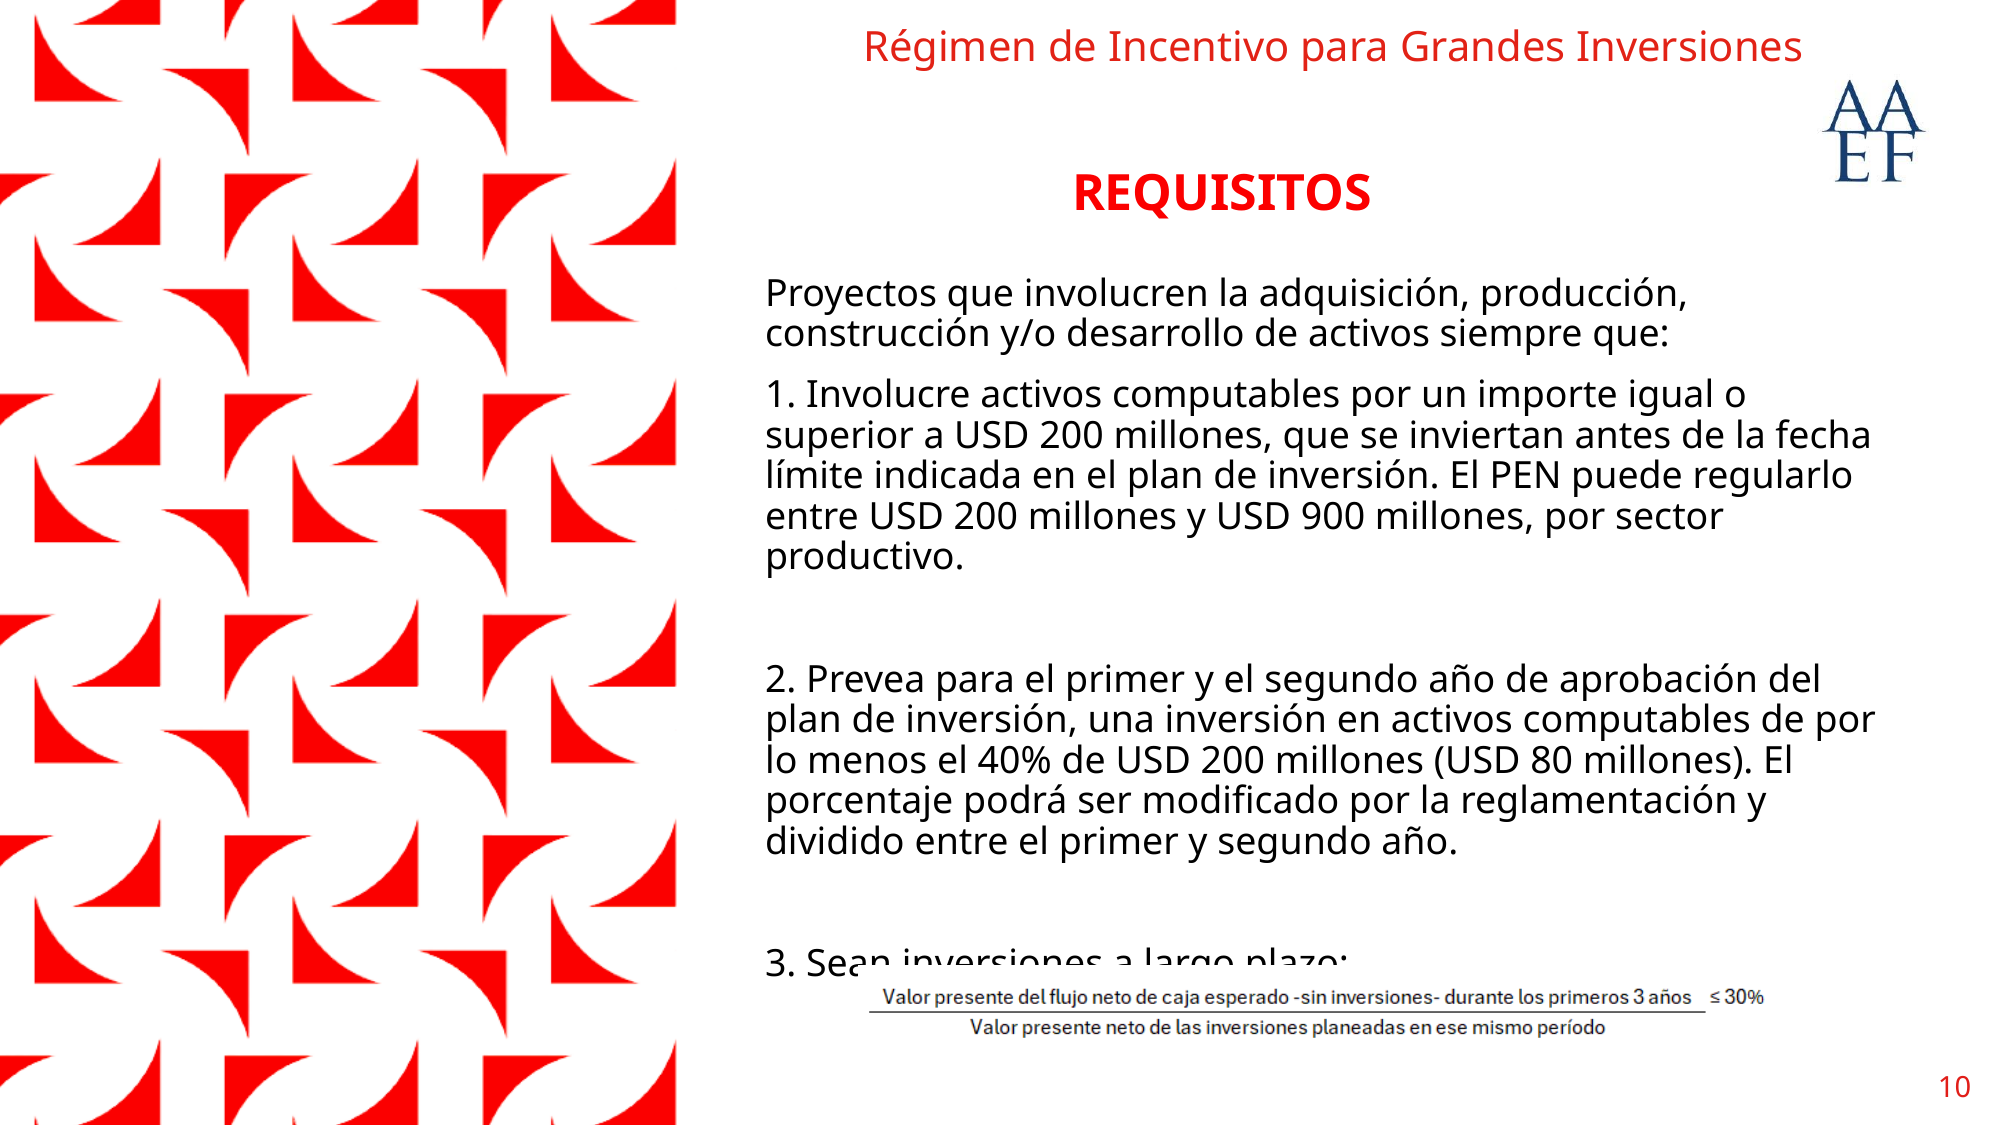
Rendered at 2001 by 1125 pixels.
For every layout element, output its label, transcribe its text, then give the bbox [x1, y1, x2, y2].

picture [0, 0, 700, 1125]
list REQUISITOS [1057, 159, 1724, 237]
picture [858, 965, 1792, 1048]
picture [1799, 56, 1947, 205]
list Proyectos que involucren la adquisición, producción, construcción y/o desarrollo de activos siempre que: 1. Involucre activos computables por un importe igual o superior a USD 200 millones, que se inviertan antes de la fecha límite indicada en el plan de inversión. El PEN puede regularlo entre USD 200 millones y USD 900 millones, por sector productivo. 2. Prevea para el primer y el segundo año de aprobación del plan de inversión, una inversión en activos computables de por lo menos el 40% de USD 200 millones (USD 80 millones). El porcentaje podrá ser modificado por la reglamentación y dividido entre el primer y segundo año. 3. Sean inversiones a largo plazo: [750, 266, 1900, 1048]
text_box Régimen de Incentivo para Grandes Inversiones [848, 18, 1933, 39]
